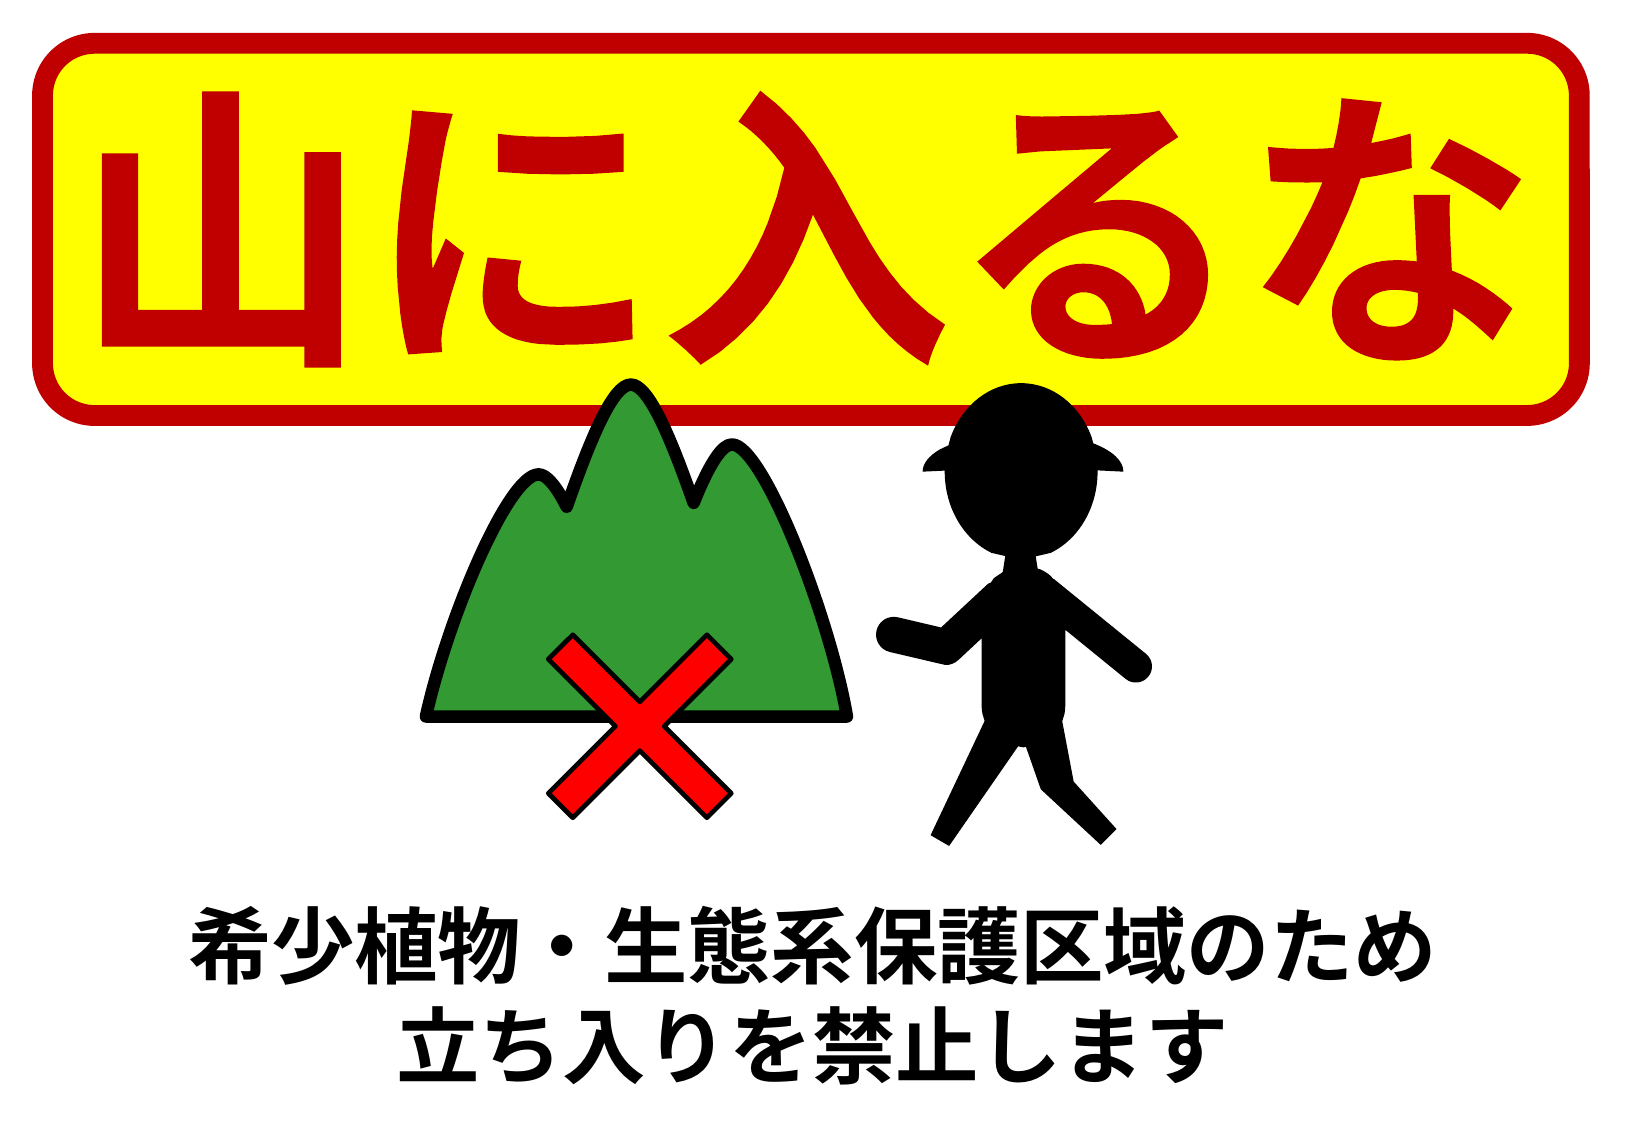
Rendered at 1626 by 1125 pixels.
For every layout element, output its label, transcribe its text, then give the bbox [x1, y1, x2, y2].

text_box [40, 41, 1582, 418]
text_box 希少植物・生態系保護区域のため 立ち入りを禁止します [82, 887, 1542, 1102]
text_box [425, 382, 1153, 847]
